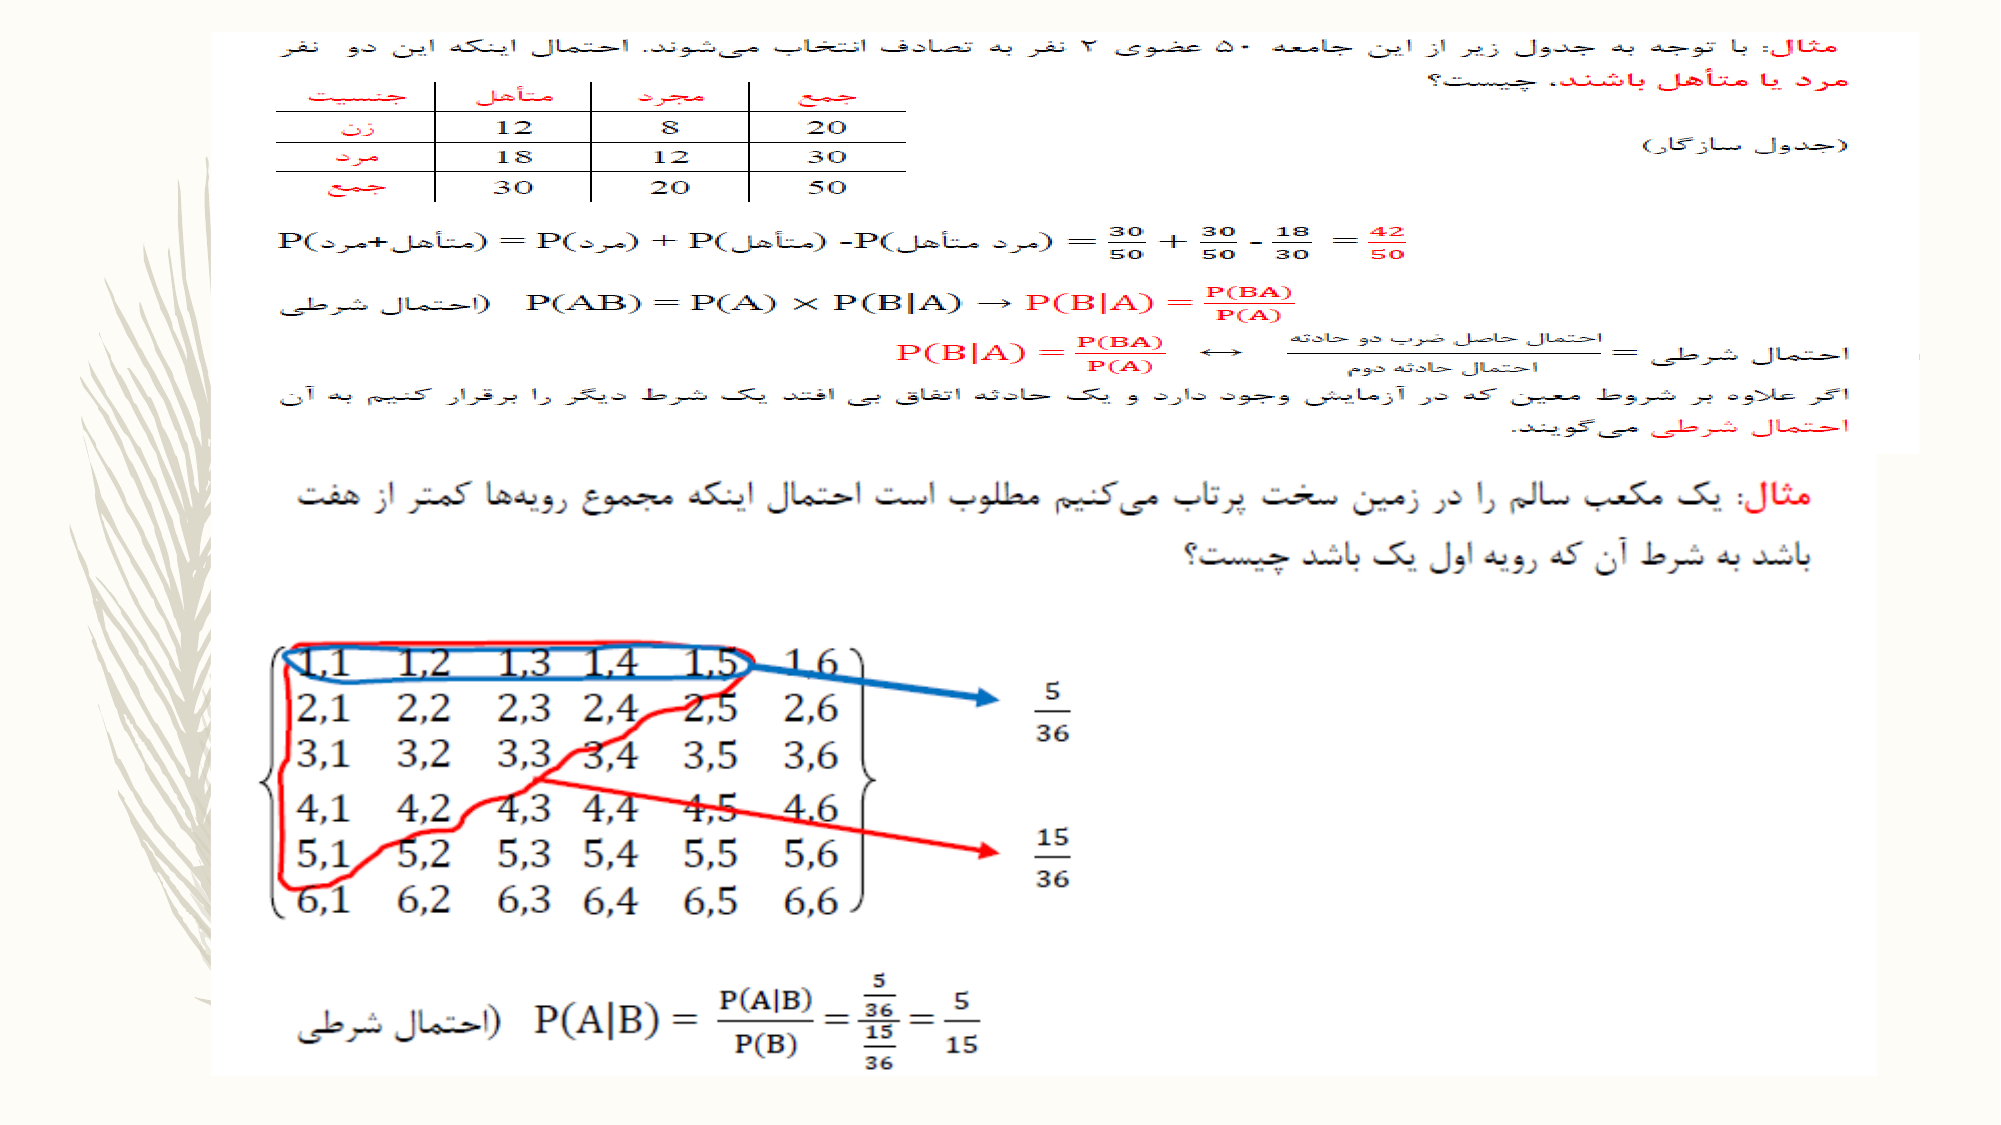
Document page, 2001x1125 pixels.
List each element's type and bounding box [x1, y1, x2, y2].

picture [210, 31, 1920, 454]
list [210, 452, 1878, 1076]
